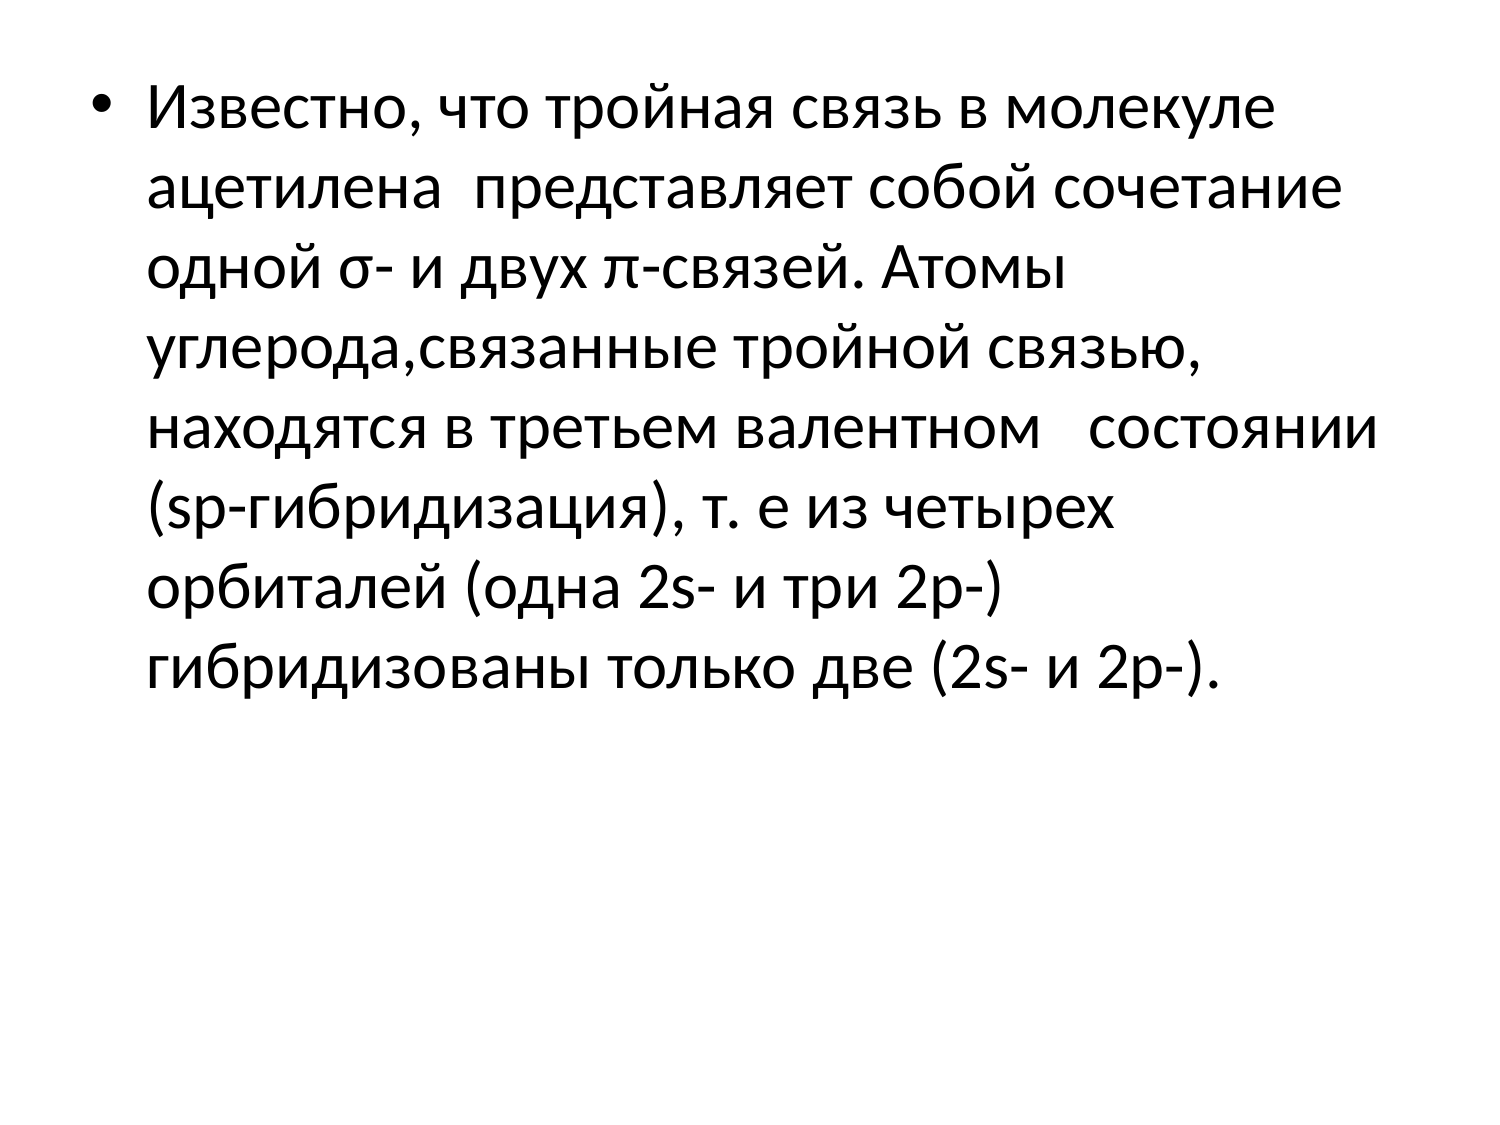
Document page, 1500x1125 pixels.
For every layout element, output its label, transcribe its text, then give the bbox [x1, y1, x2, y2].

list Известно, что тройная связь в молекуле ацетилена представляет собой сочетание одной σ- и двух π-связей. Атомы углерода,связанные тройной связью, находятся в третьем валентном состоянии (sp-гибридизация), т. е из четырех орбиталей (одна 2s- и три 2р-) гибридизованы только две (2s- и 2р-). [75, 54, 1425, 1005]
